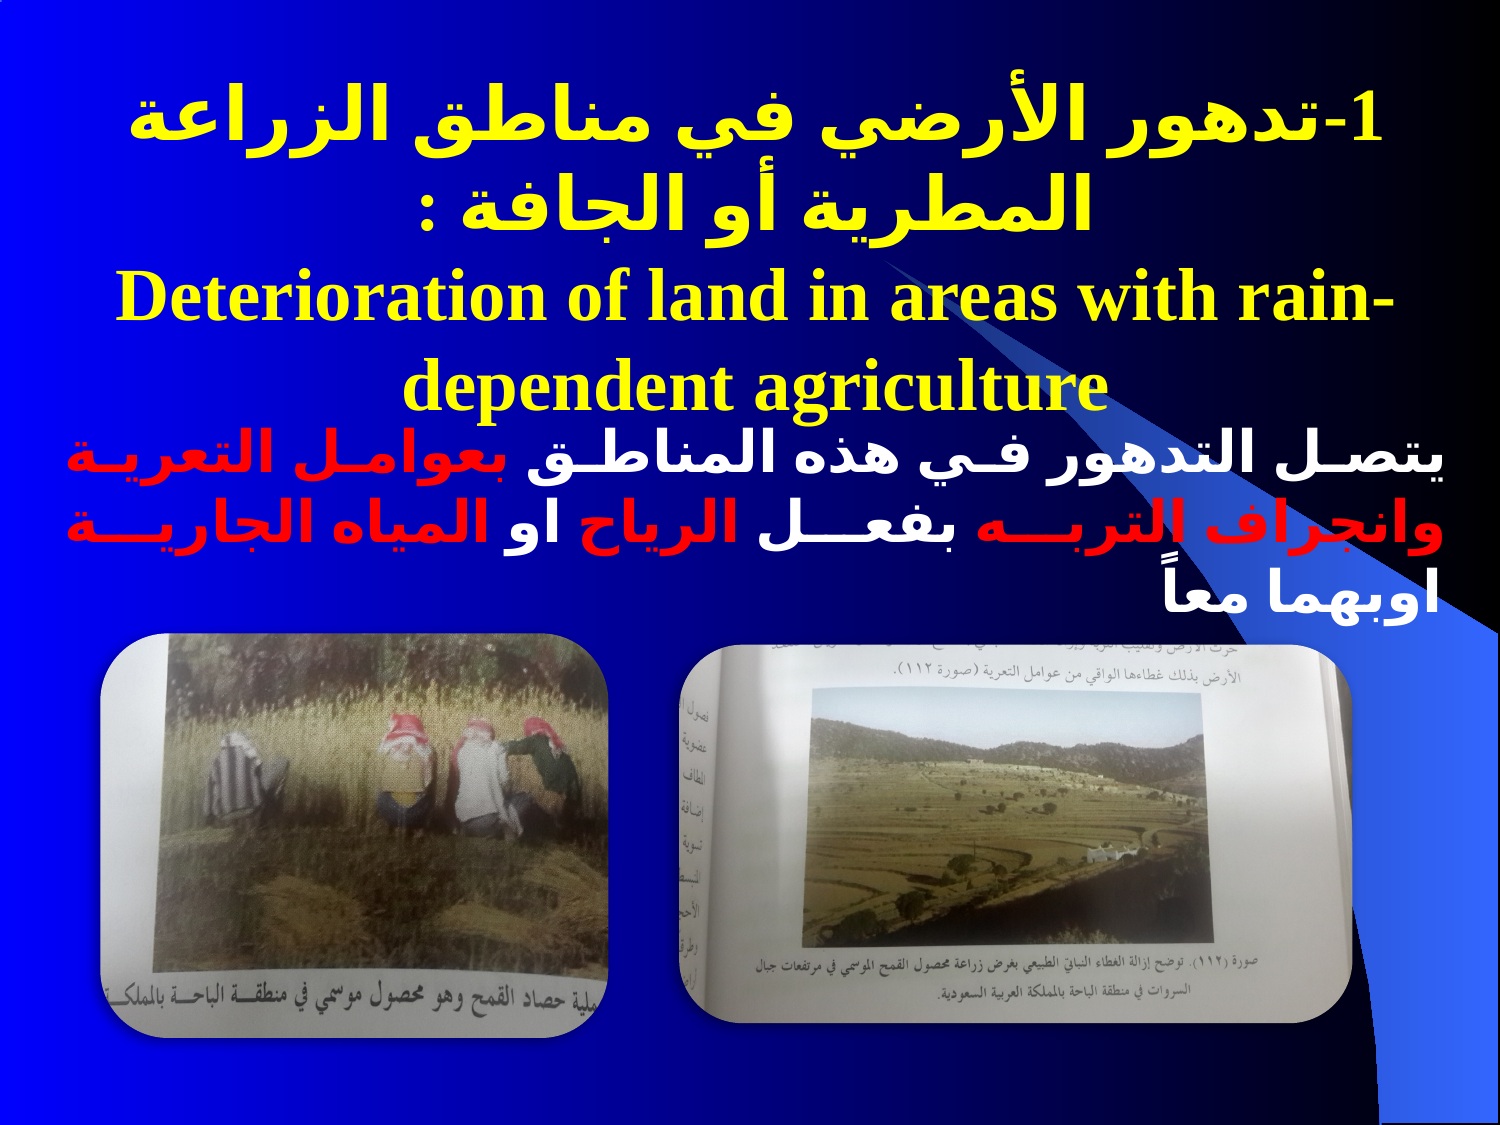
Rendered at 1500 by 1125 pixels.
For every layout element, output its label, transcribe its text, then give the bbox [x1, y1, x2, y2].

title 1-تدهور الأرضي في مناطق الزراعة المطرية أو الجافة : Deterioration of land in areas with rain-dependent agriculture [49, 66, 1463, 412]
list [678, 644, 1353, 1024]
picture [100, 633, 609, 1039]
text_box يتصل التدهور في هذه المناطق بعوامل التعرية وانجراف التربه بفعل الرياح او المياه الجارية اوبهما معاً [49, 412, 1463, 626]
